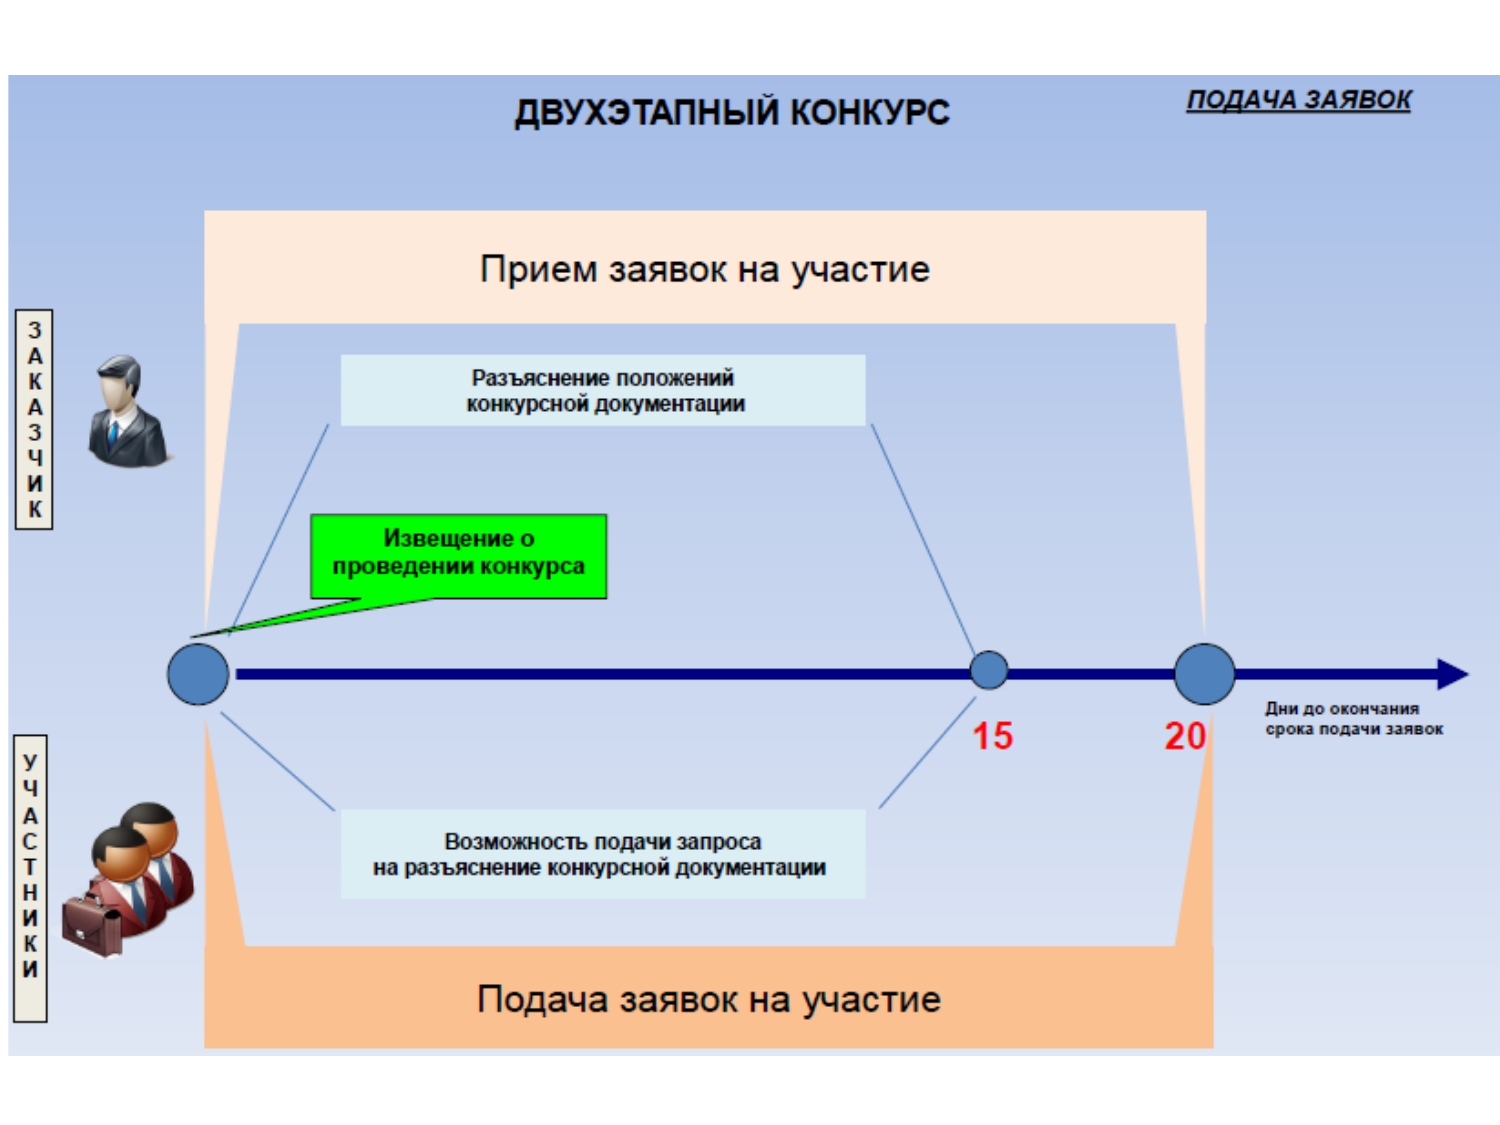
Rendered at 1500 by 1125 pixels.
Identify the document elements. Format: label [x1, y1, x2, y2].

picture [8, 74, 1500, 1056]
